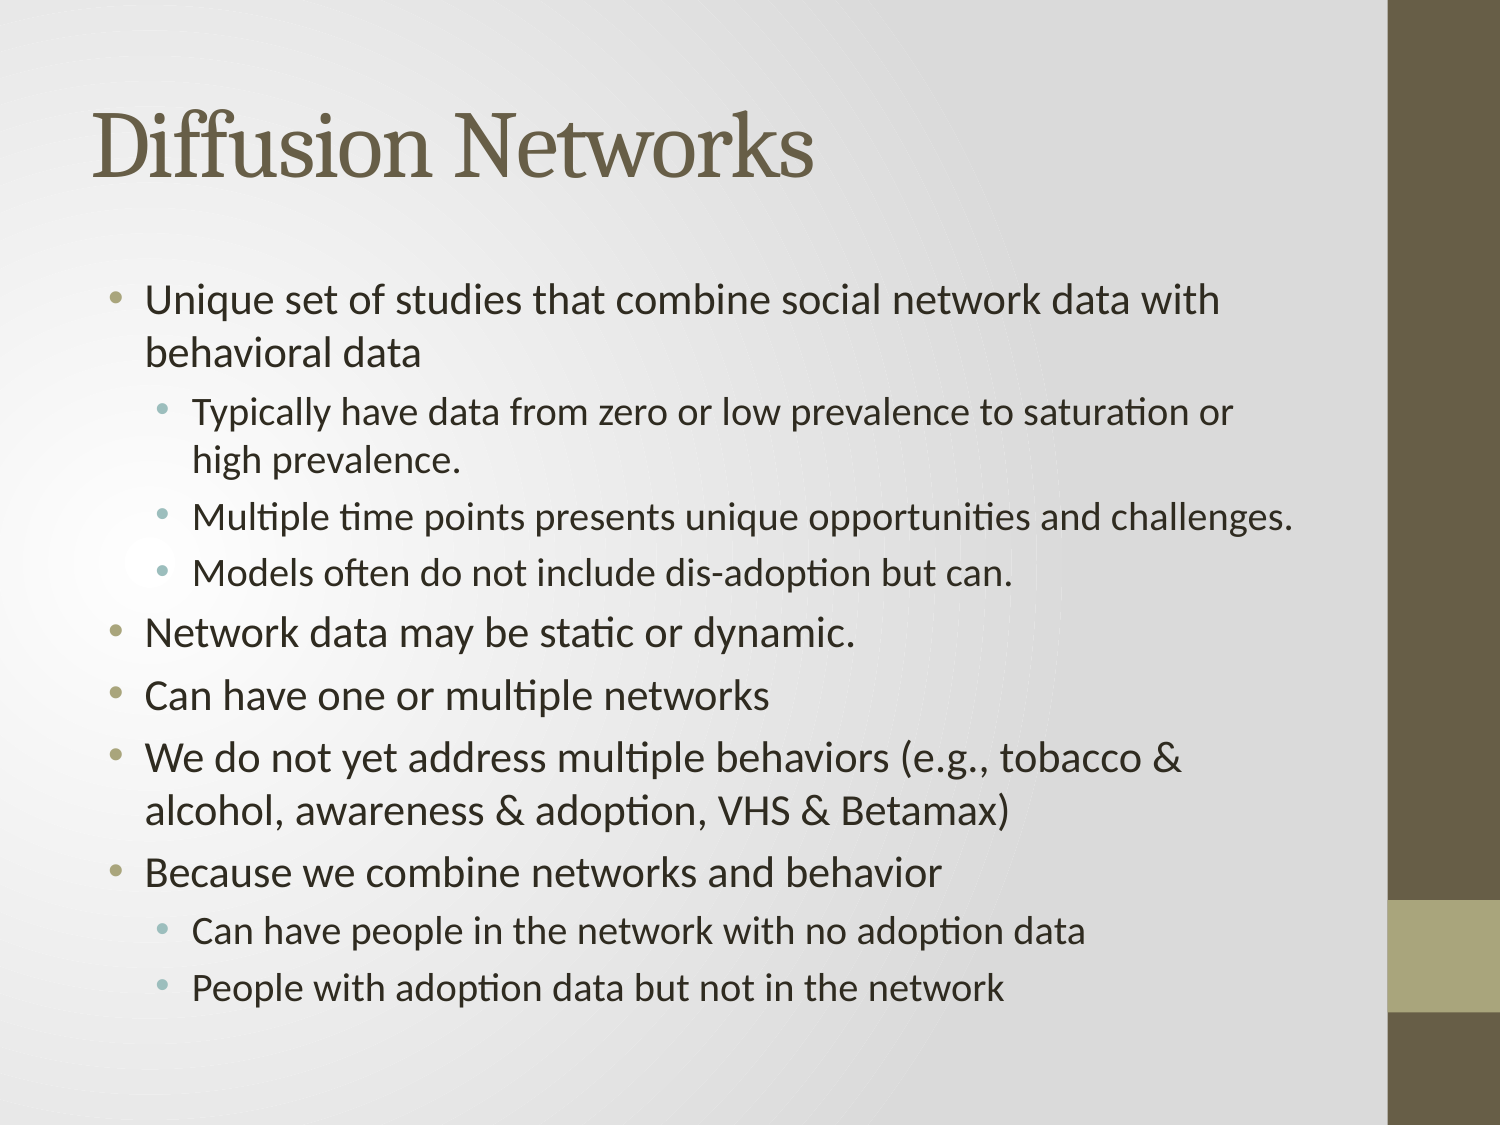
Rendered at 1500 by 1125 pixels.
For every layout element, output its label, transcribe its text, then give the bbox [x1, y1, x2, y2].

title Diffusion Networks [75, 45, 1325, 233]
list Unique set of studies that combine social network data with behavioral data Typically have data from zero or low prevalence to saturation or high prevalence. Multiple time points presents unique opportunities and challenges. Models often do not include dis-adoption but can. Network data may be static or dynamic. Can have one or multiple networks We do not yet address multiple behaviors (e.g., tobacco & alcohol, awareness & adoption, VHS & Betamax) Because we combine networks and behavior Can have people in the network with no adoption data People with adoption data but not in the network [75, 262, 1325, 1050]
